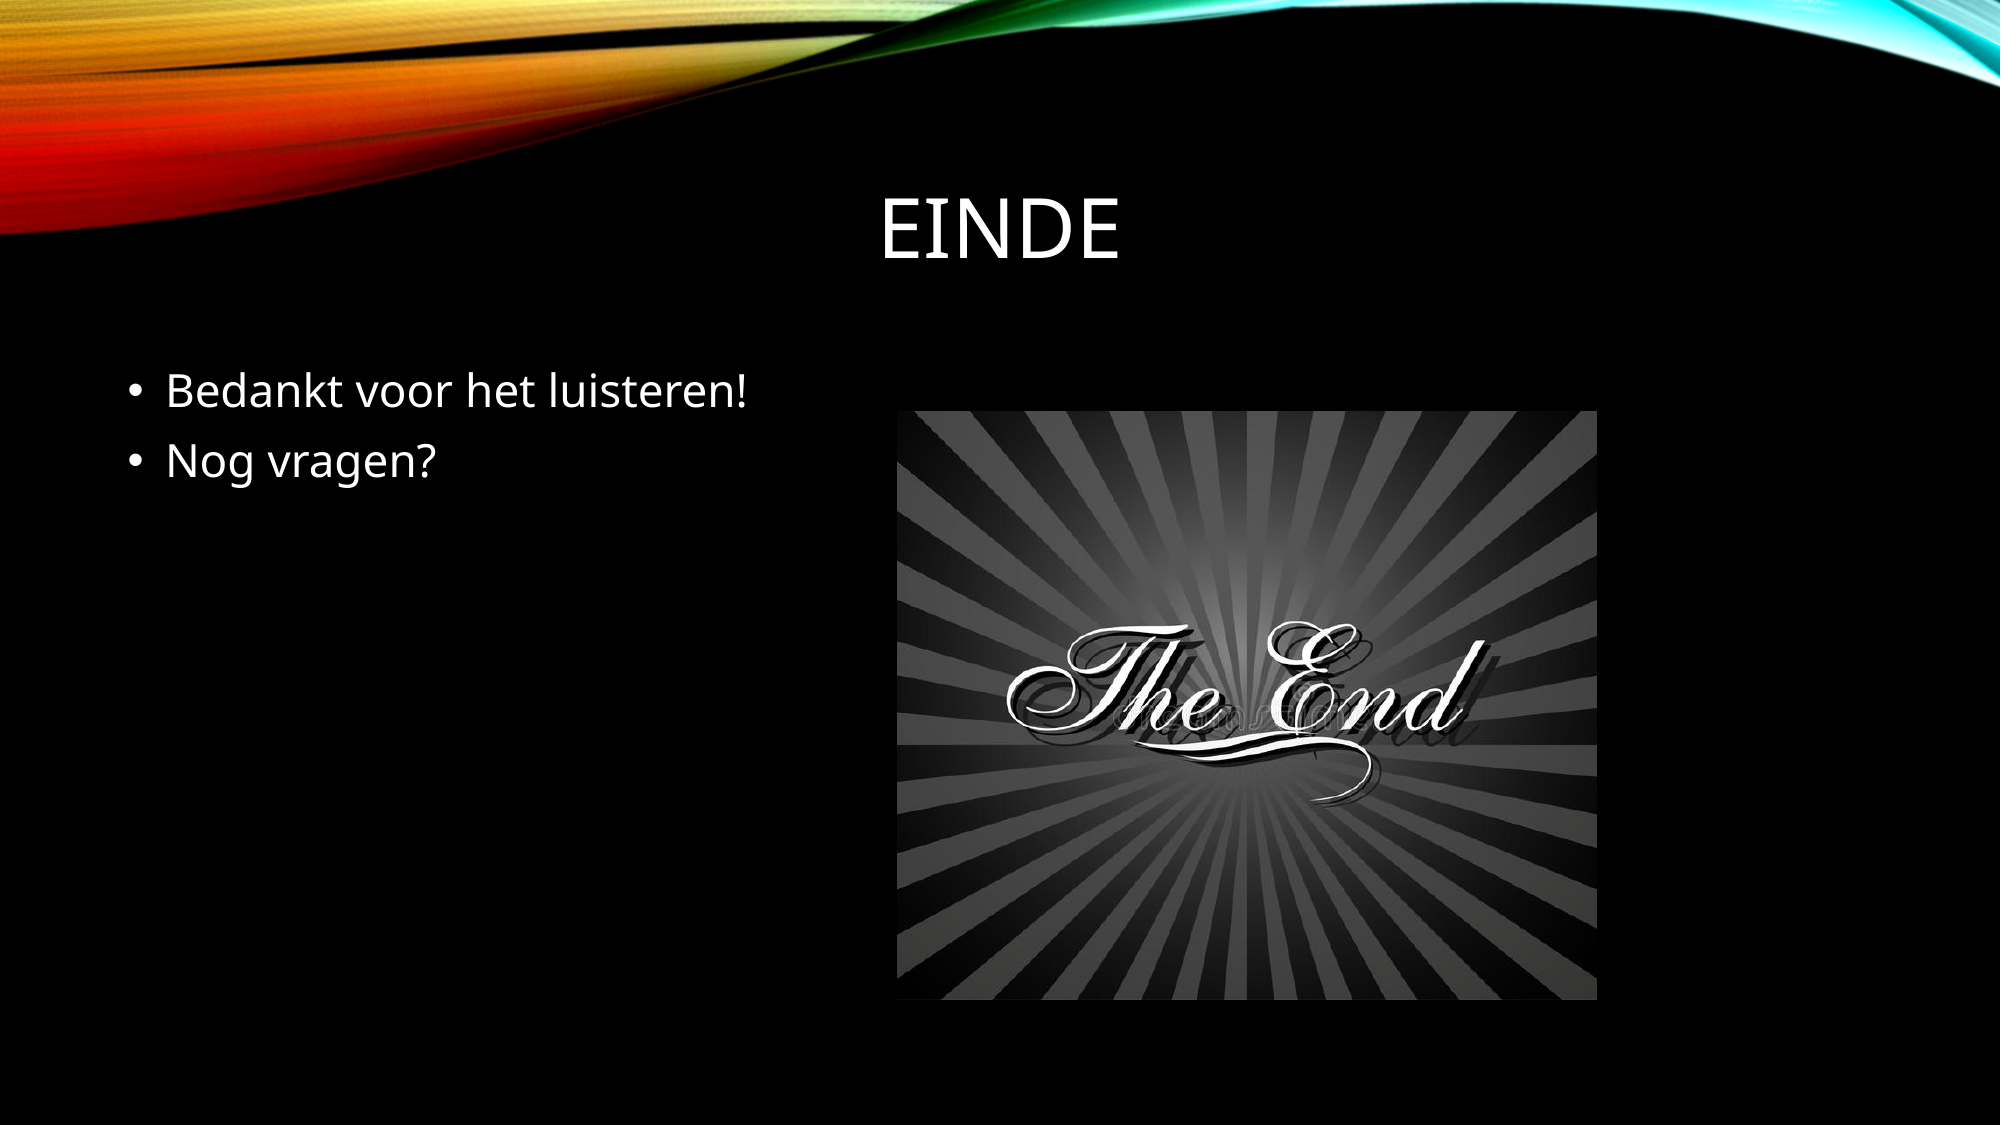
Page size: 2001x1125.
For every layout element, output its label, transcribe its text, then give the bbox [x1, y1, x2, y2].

picture [897, 410, 1598, 1000]
list Bedankt voor het luisteren! Nog vragen? [112, 360, 1888, 1021]
title einde [112, 125, 1888, 338]
picture [0, 0, 2000, 237]
